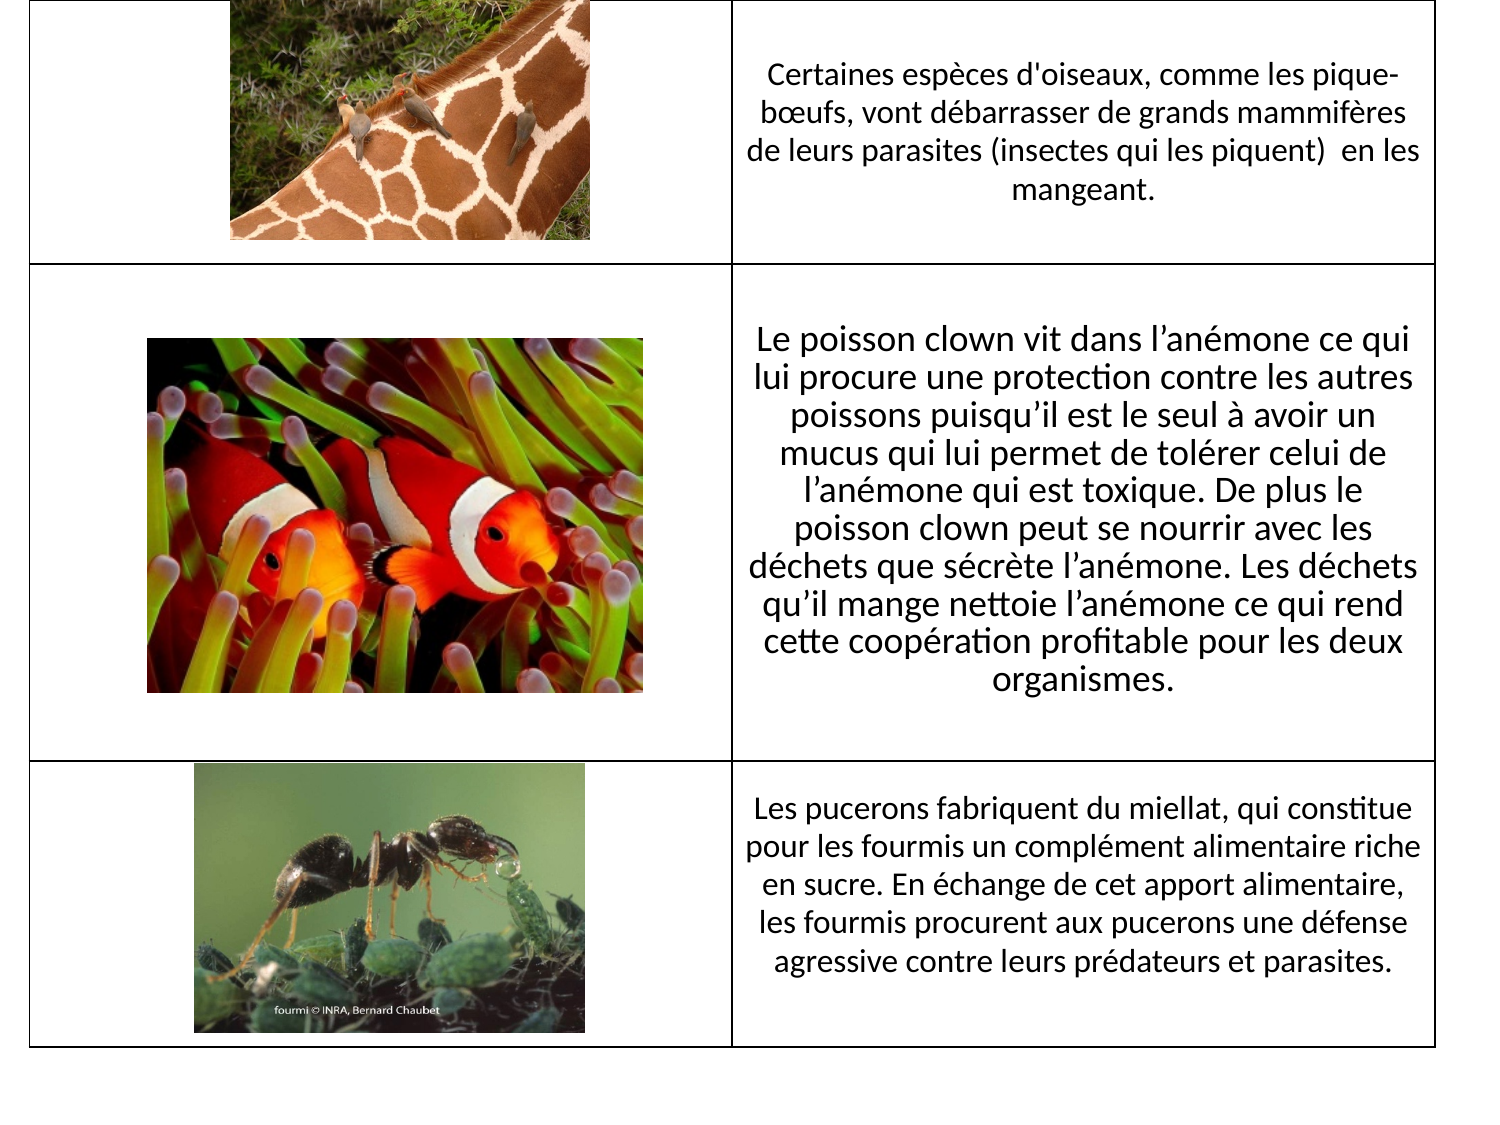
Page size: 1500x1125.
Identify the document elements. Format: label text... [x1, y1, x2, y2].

table_header [30, 1, 731, 263]
table_cell [30, 265, 731, 760]
picture [147, 337, 644, 693]
table_cell [30, 762, 731, 1046]
table_cell Le poisson clown vit dans l’anémone ce qui lui procure une protection contre les autres poissons puisqu’il est le seul à avoir un mucus qui lui permet de tolérer celui de l’anémone qui est toxique. De plus le poisson clown peut se nourrir avec les déchets que sécrète l’anémone. Les déchets qu’il mange nettoie l’anémone ce qui rend cette coopération profitable pour les deux organismes. [733, 265, 1434, 760]
table_header Certaines espèces d'oiseaux, comme les pique-bœufs, vont débarrasser de grands mammifères de leurs parasites (insectes qui les piquent) en les mangeant. [733, 1, 1434, 263]
picture [194, 763, 585, 1034]
picture [229, 0, 590, 240]
table_cell Les pucerons fabriquent du miellat, qui constitue pour les fourmis un complément alimentaire riche en sucre. En échange de cet apport alimentaire, les fourmis procurent aux pucerons une défense agressive contre leurs prédateurs et parasites. [733, 762, 1434, 1046]
